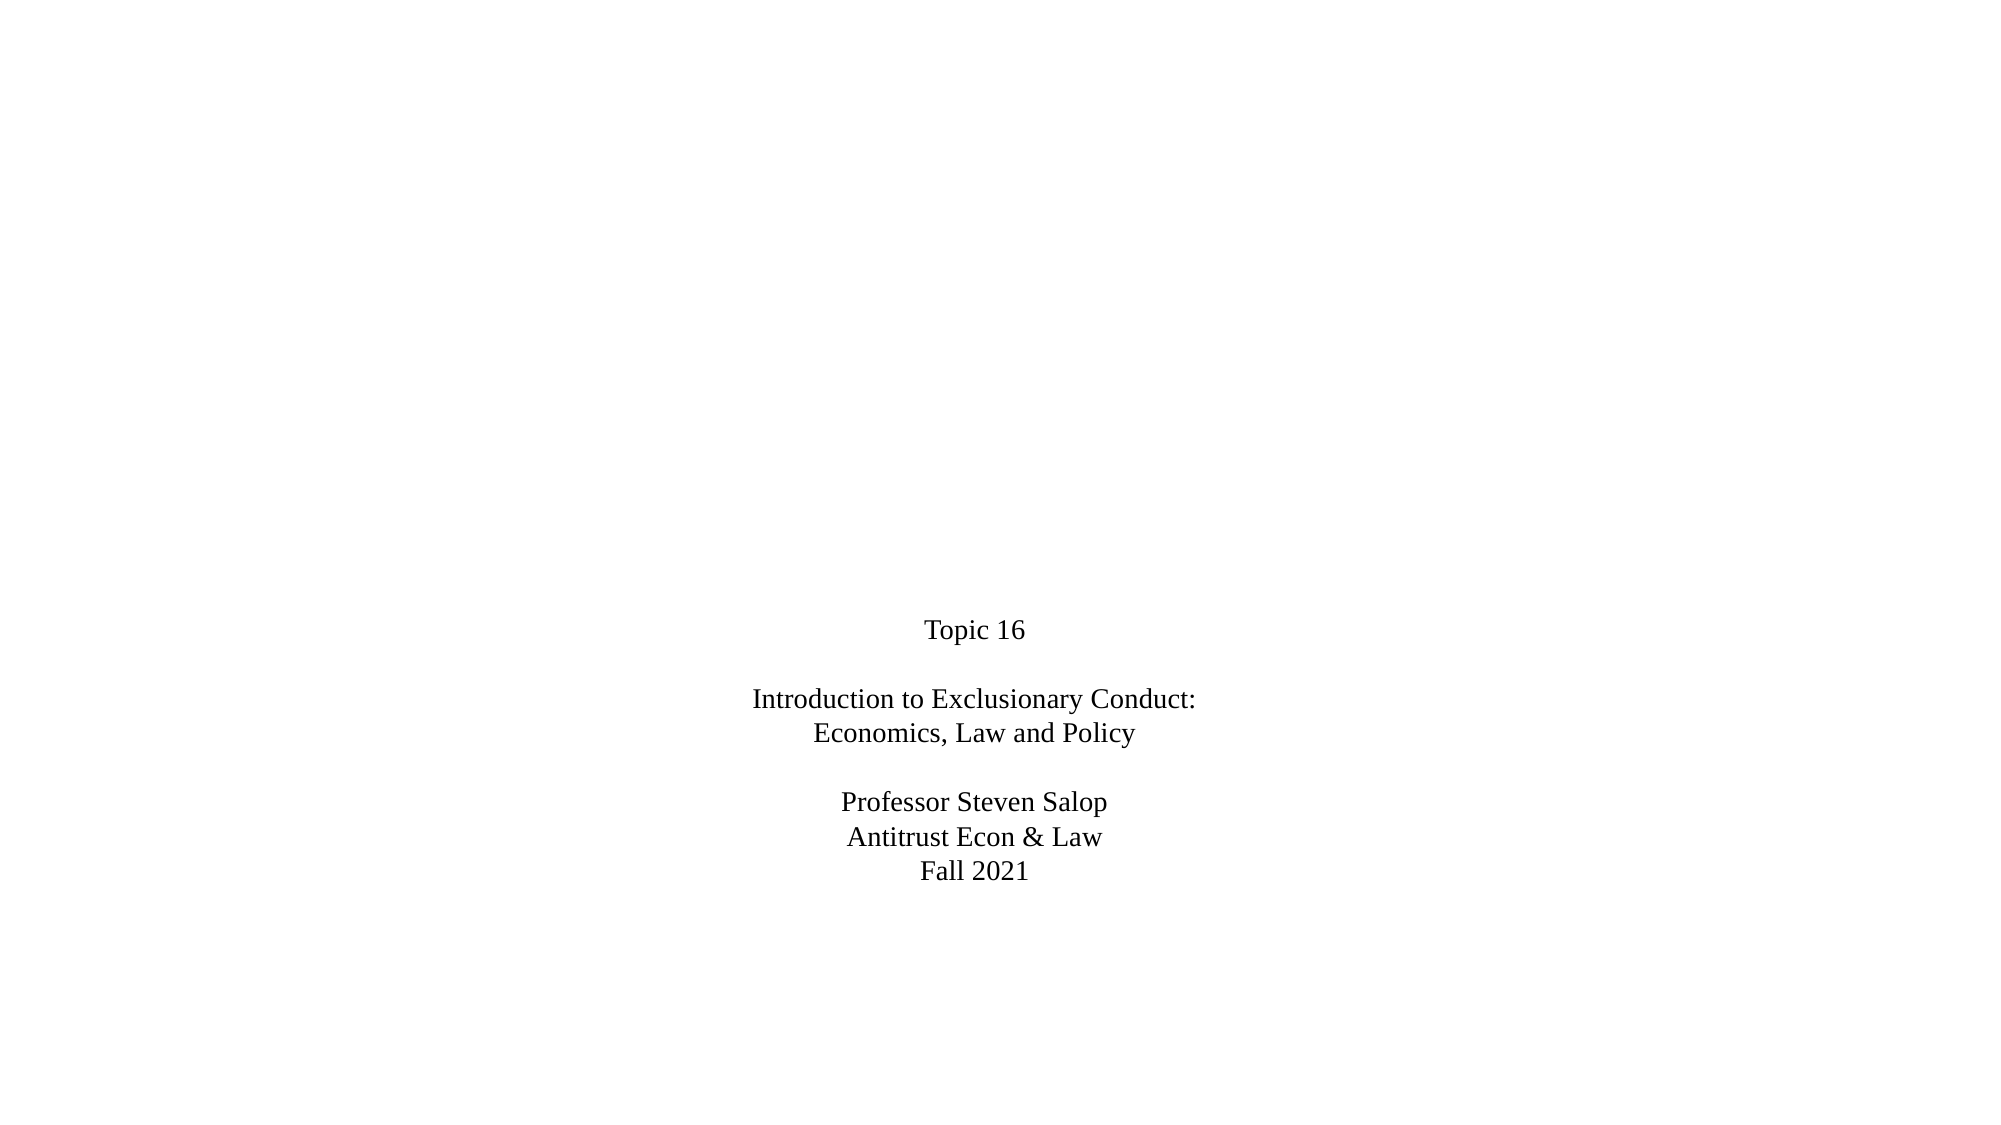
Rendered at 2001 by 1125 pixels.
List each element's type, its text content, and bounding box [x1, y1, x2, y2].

subtitle [280, 583, 1722, 788]
title Topic 16 Introduction to Exclusionary Conduct: Economics, Law and Policy Professor Steven Salop Antitrust Econ & Law Fall 2021 [412, 788, 1538, 894]
